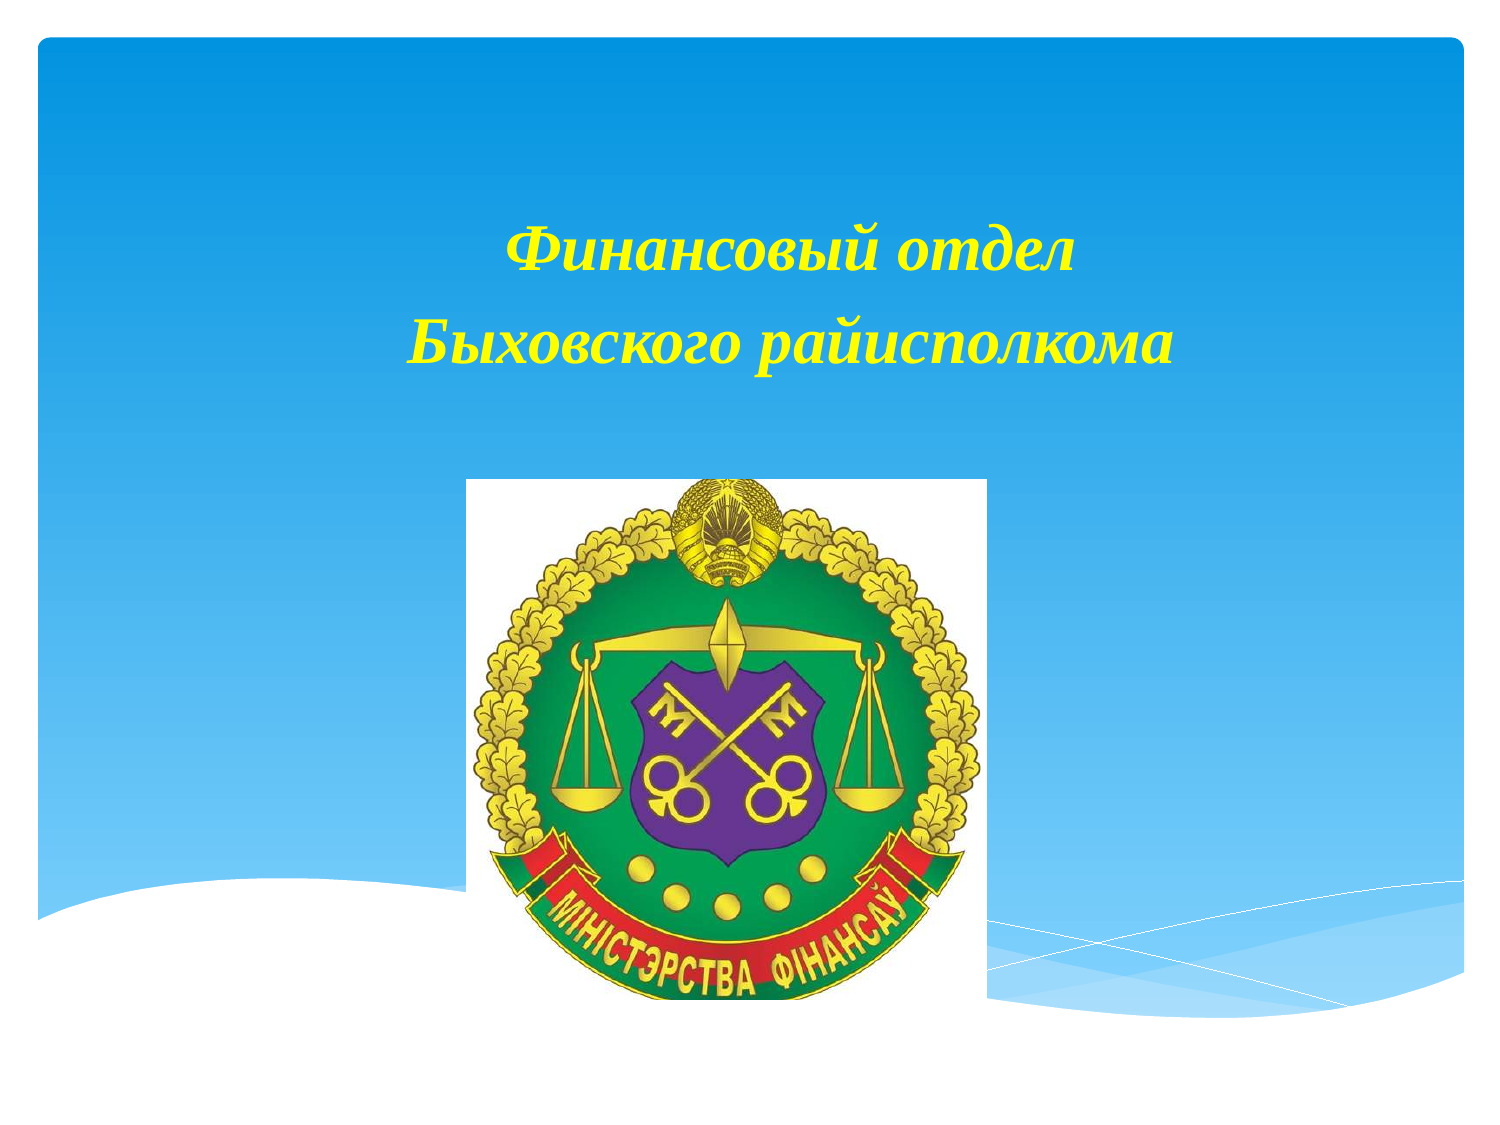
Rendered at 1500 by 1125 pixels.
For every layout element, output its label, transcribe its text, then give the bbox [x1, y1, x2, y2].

picture [466, 479, 987, 1000]
text_box Финансовый отдел Быховского райисполкома [123, 196, 1459, 480]
text_box [74, 19, 1425, 197]
